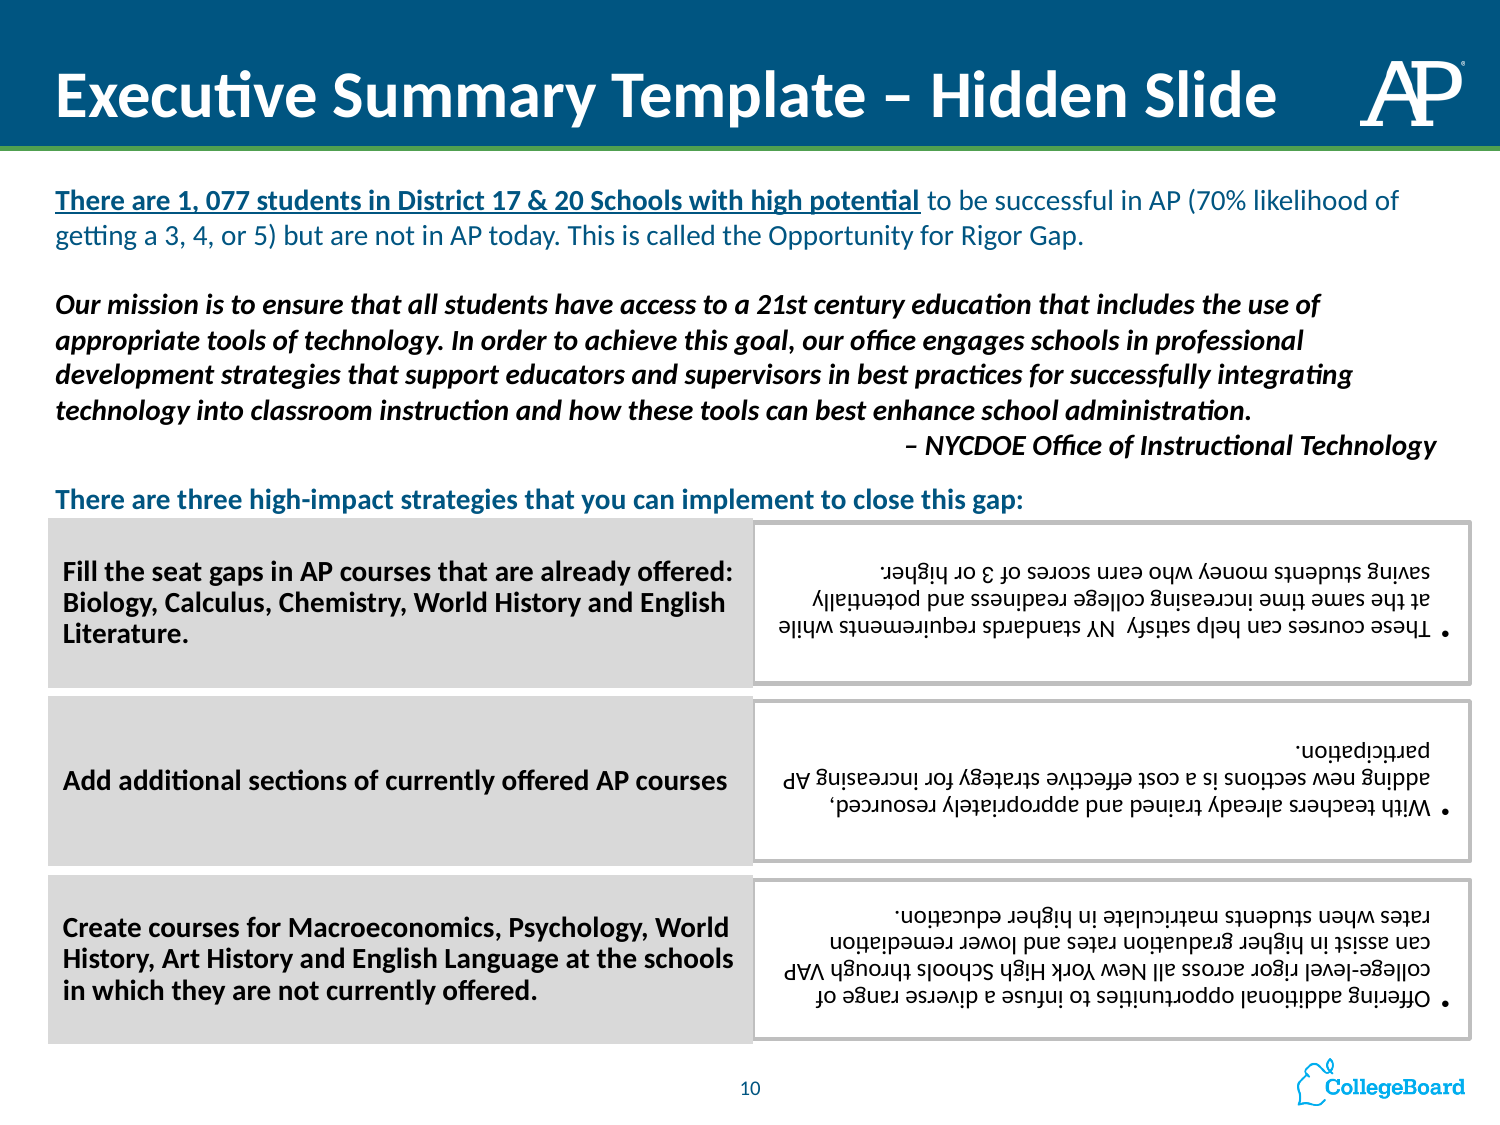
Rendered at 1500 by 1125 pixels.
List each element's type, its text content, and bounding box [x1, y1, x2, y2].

slide_number 10 [711, 1060, 789, 1100]
text_box Our mission is to ensure that all students have access to a 21st century education that includes the use of appropriate tools of technology. In order to achieve this goal, our office engages schools in professional development strategies that support educators and supervisors in best practices for successfully integrating technology into classroom instruction and how these tools can best enhance school administration. – NYCDOE Office of Instructional Technology [40, 278, 1452, 469]
text_box There are 1, 077 students in District 17 & 20 Schools with high potential to be successful in AP (70% likelihood of getting a 3, 4, or 5) but are not in AP today. This is called the Opportunity for Rigor Gap. [40, 173, 1463, 259]
title Executive Summary Template – Hidden Slide [40, 37, 1379, 138]
picture [1297, 1058, 1328, 1081]
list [46, 517, 1472, 1045]
picture [1300, 1058, 1465, 1106]
text_box There are three high-impact strategies that you can implement to close this gap: [40, 472, 1344, 523]
